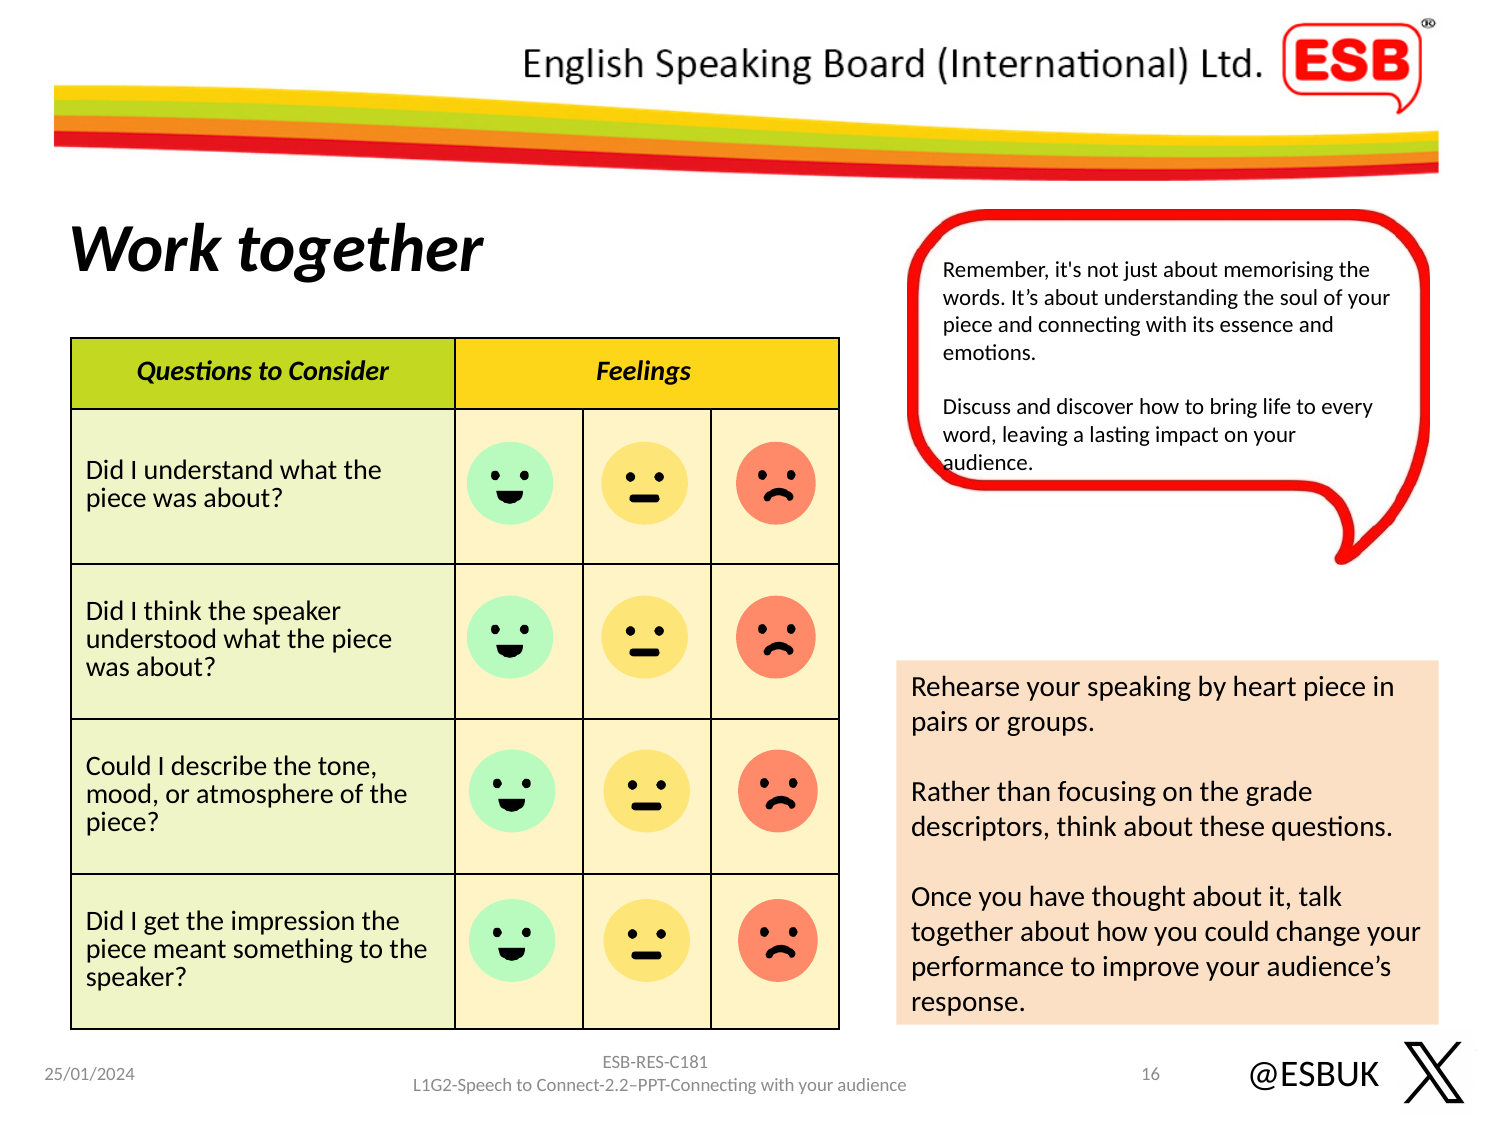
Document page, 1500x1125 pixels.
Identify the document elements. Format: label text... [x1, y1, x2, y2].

picture [466, 595, 554, 679]
table_header Feelings [456, 339, 838, 408]
picture [738, 749, 818, 833]
picture [907, 209, 1430, 565]
table_cell [456, 565, 582, 718]
picture [466, 441, 554, 525]
table_cell [584, 565, 710, 718]
footer ESB-RES-C181 L1G2-Speech to Connect-2.2–PPT-Connecting with your audience [395, 1042, 924, 1103]
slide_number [29, 1042, 367, 1103]
table_cell [712, 565, 838, 718]
title Work together [53, 184, 1347, 315]
table_cell Did I understand what the piece was about? [72, 410, 454, 563]
picture [736, 595, 816, 679]
table_cell [584, 720, 710, 873]
picture [601, 441, 688, 525]
table_header Questions to Consider [72, 339, 454, 408]
table_cell [456, 720, 582, 873]
table_cell Could I describe the tone, mood, or atmosphere of the piece? [72, 720, 454, 873]
table_cell [584, 410, 710, 563]
picture [603, 898, 690, 982]
table_cell [712, 720, 838, 873]
picture [468, 749, 556, 833]
table_cell Did I think the speaker understood what the piece was about? [72, 565, 454, 718]
picture [601, 595, 688, 679]
text_box Rehearse your speaking by heart piece in pairs or groups. Rather than focusing on the grade descriptors, think about these questions. Once you have thought about it, talk together about how you could change your performance to improve your audience’s response. [896, 660, 1439, 1025]
table_cell [456, 875, 582, 1028]
table_cell [584, 875, 710, 1028]
table_cell [456, 410, 582, 563]
picture [468, 898, 556, 982]
table_cell Did I get the impression the piece meant something to the speaker? [72, 875, 454, 1028]
slide_number 16 [930, 1042, 1176, 1103]
picture [738, 898, 818, 982]
table_cell [712, 410, 838, 563]
picture [603, 749, 690, 833]
picture [0, 0, 1500, 189]
picture [736, 441, 816, 525]
picture [1395, 1029, 1476, 1116]
table_cell [712, 875, 838, 1028]
